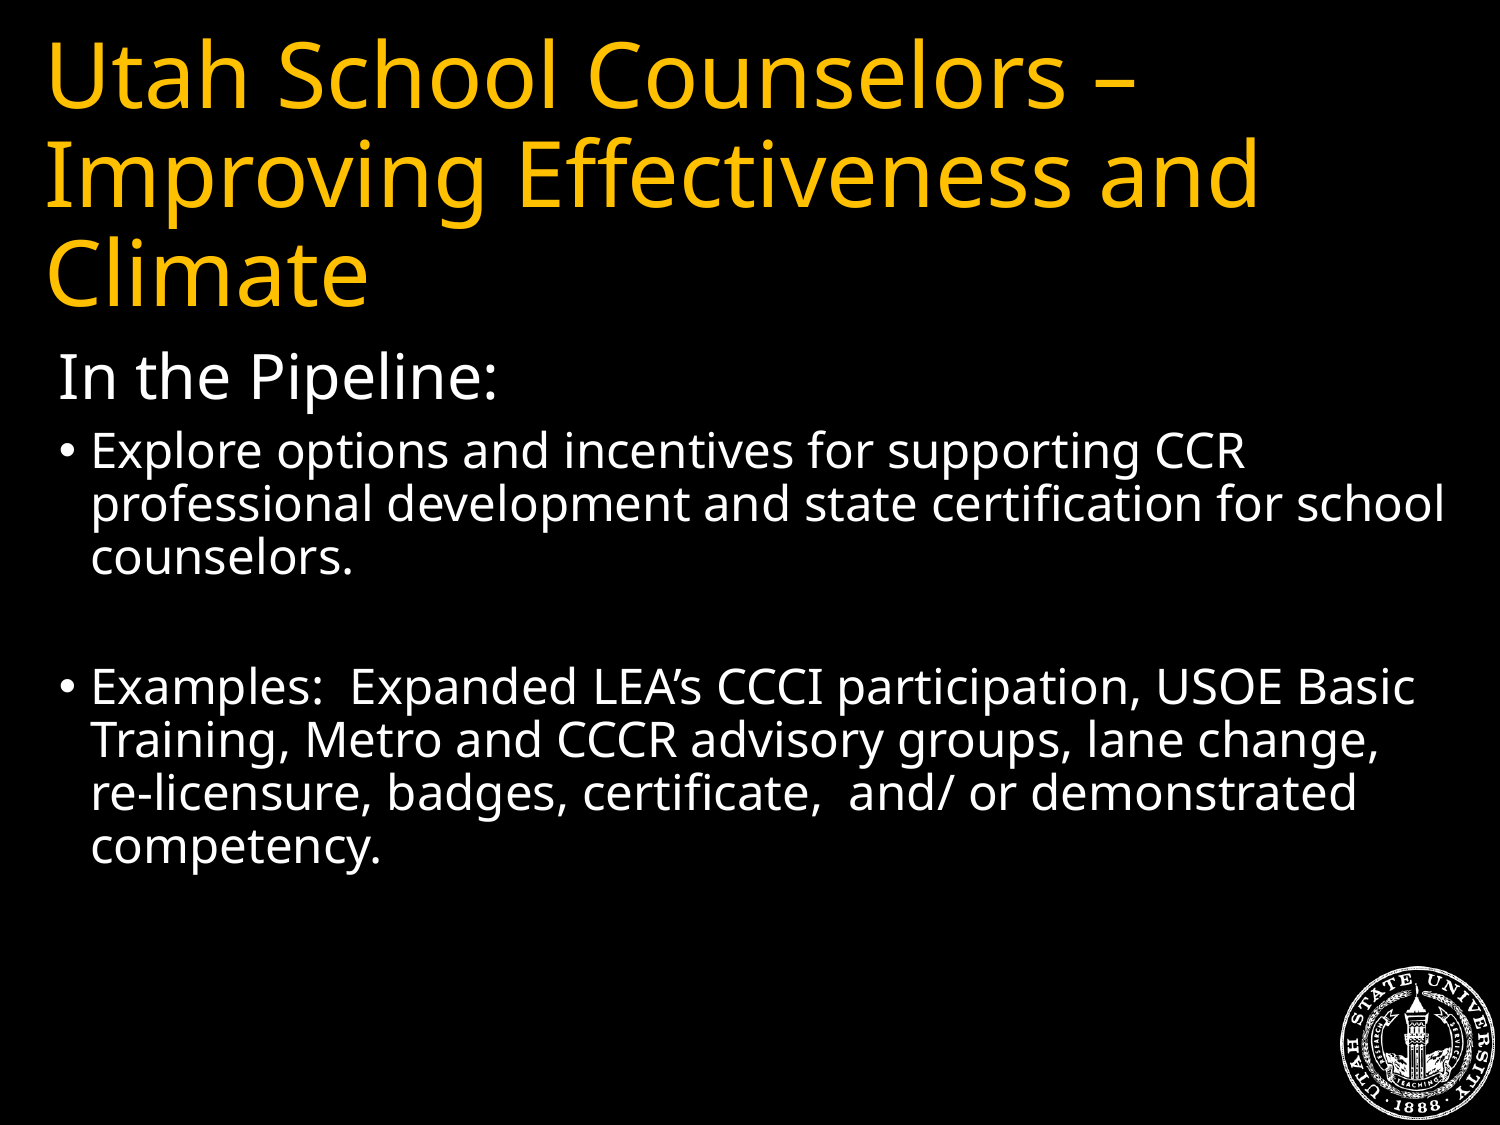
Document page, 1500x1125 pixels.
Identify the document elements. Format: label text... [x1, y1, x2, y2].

picture [1340, 966, 1496, 1120]
list In the Pipeline: Explore options and incentives for supporting CCR professional development and state certification for school counselors. Examples: Expanded LEA’s CCCI participation, USOE Basic Training, Metro and CCCR advisory groups, lane change, re-licensure, badges, certificate, and/ or demonstrated competency. Revise administrator and principal training programs at UU and USU to include CCR, CCCI training, role of school counselors and effective K-16 college advising partnerships. Based on the foundational work at these two institutions, approach other state training programs [43, 338, 1464, 1085]
title Utah School Counselors – Improving Effectiveness and Climate [29, 56, 1464, 300]
